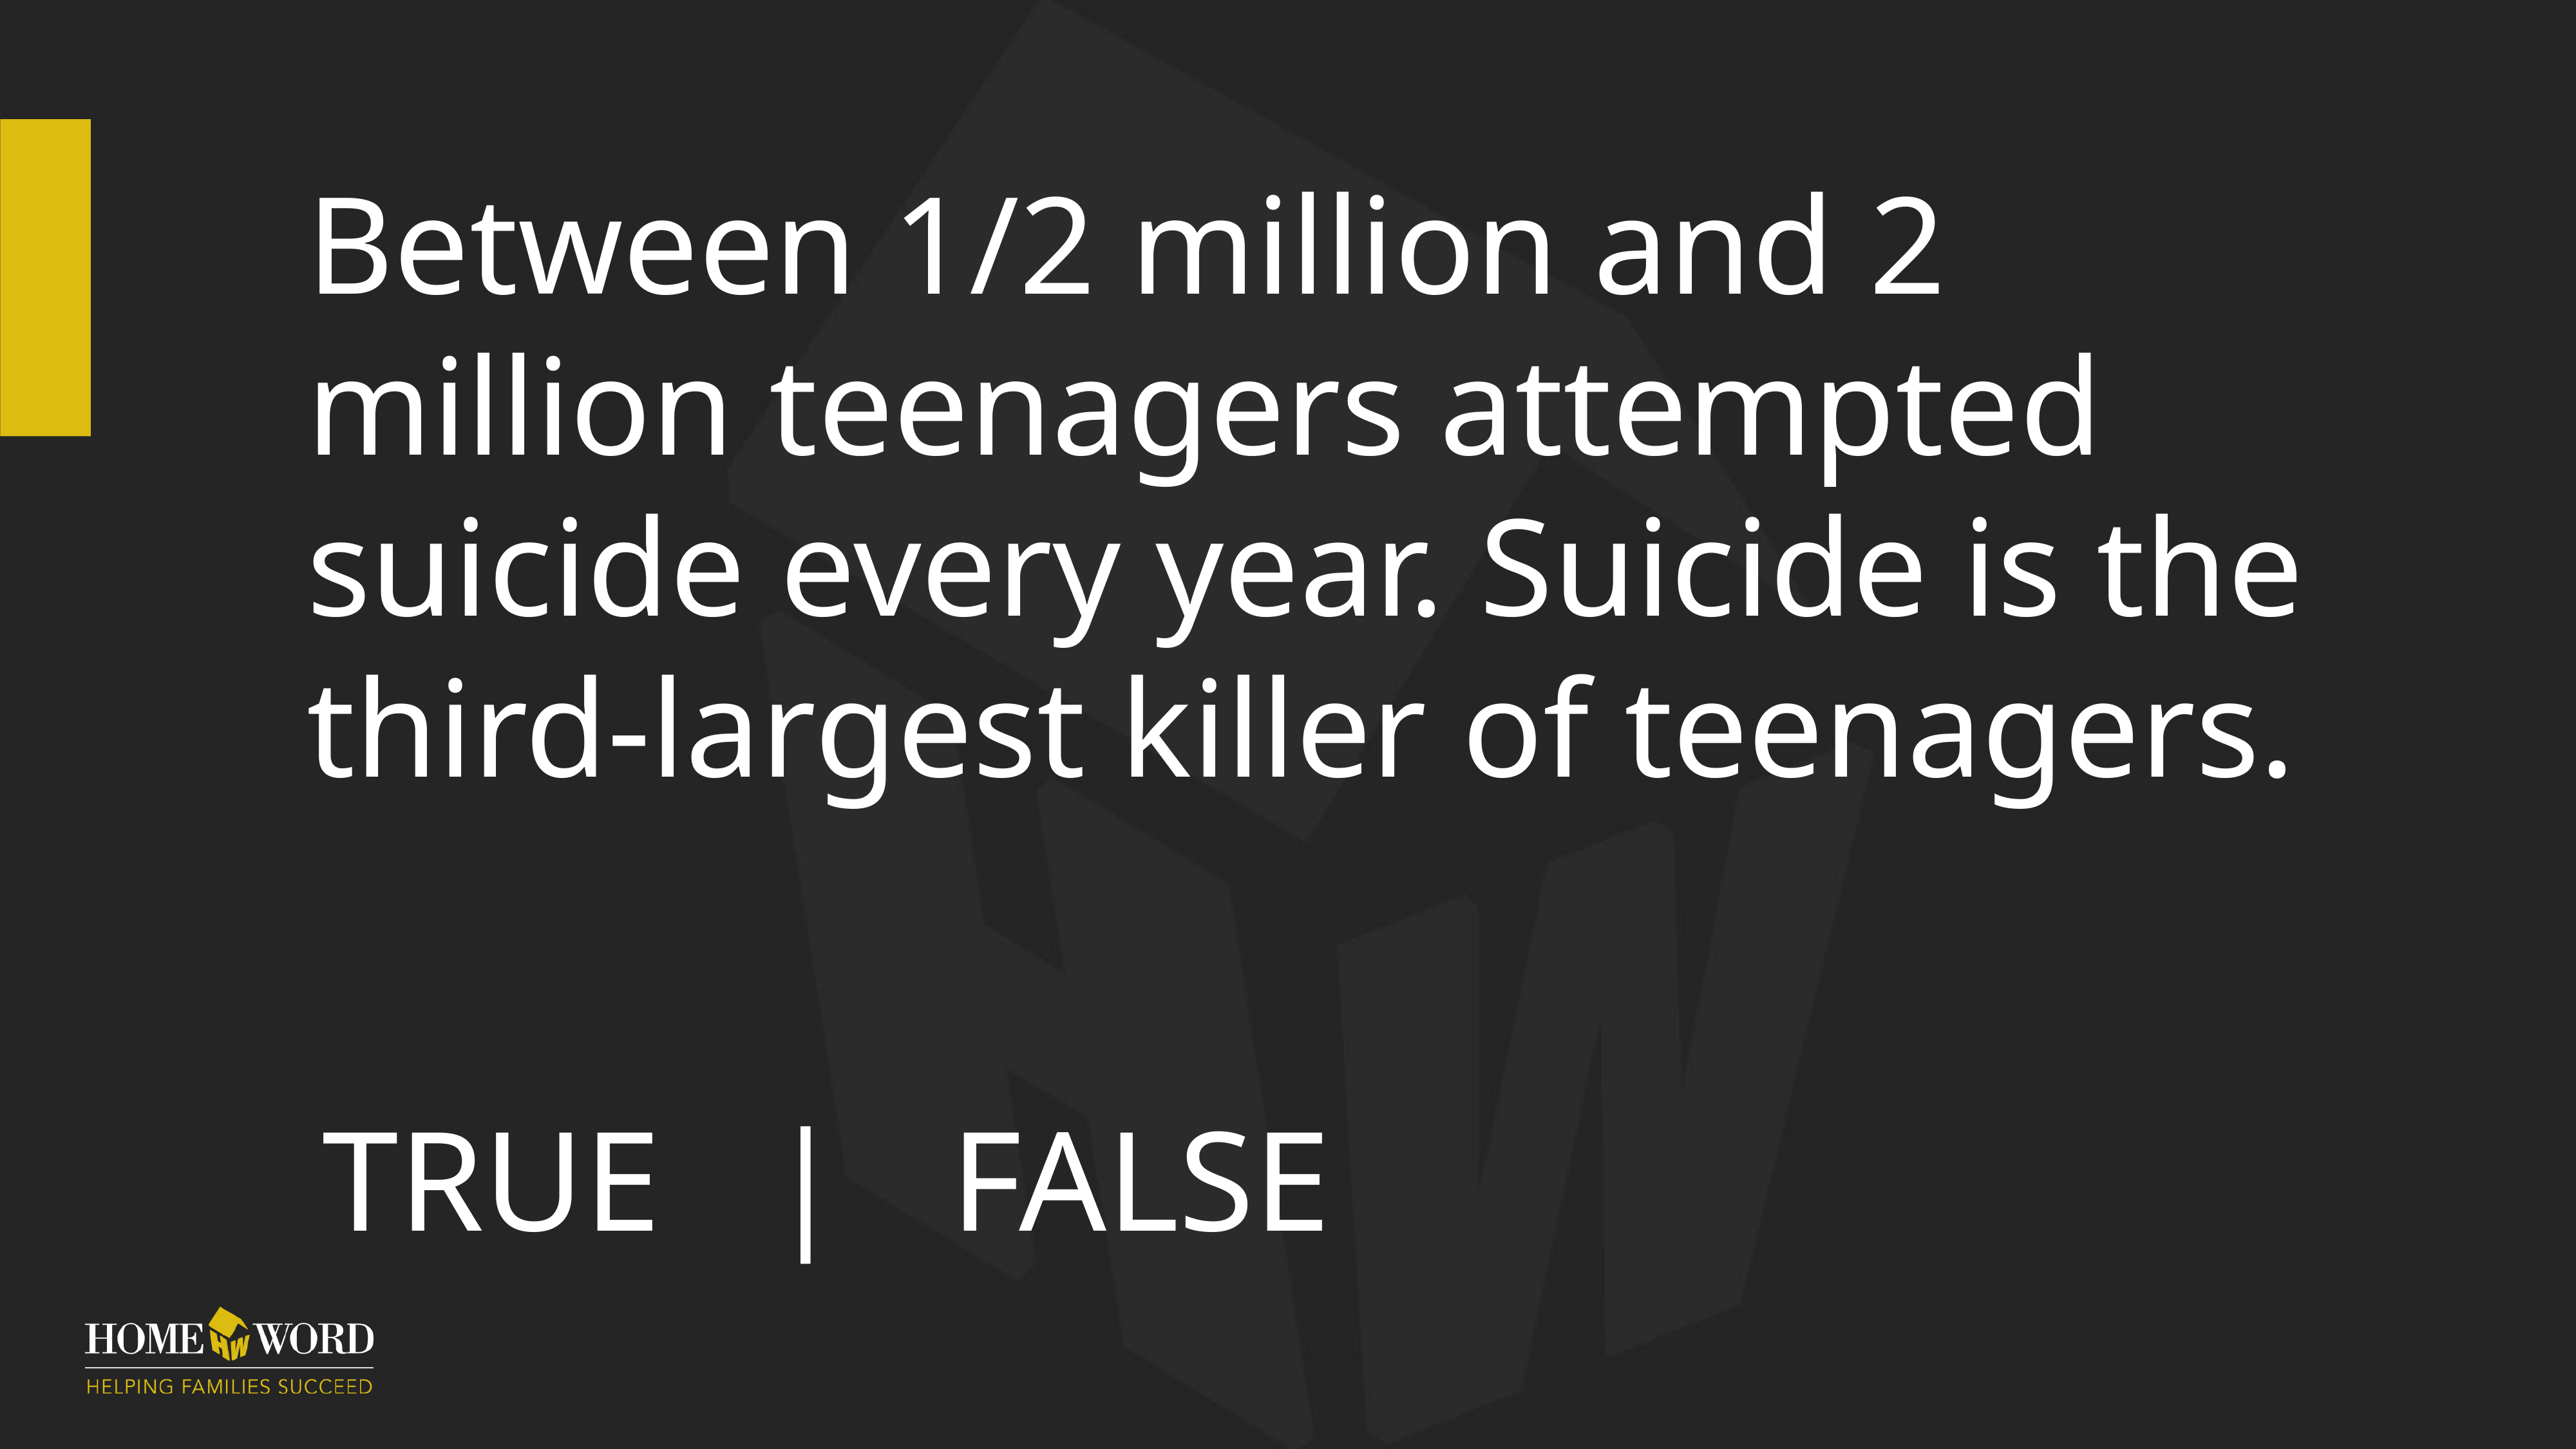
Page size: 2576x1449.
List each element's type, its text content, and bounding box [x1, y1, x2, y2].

picture [0, 0, 2576, 1449]
title Between 1/2 million and 2 million teenagers attempted suicide every year. Suicide is the third-largest killer of teenagers. [301, 154, 2369, 968]
text_box TRUE | FALSE [317, 1088, 2385, 1264]
